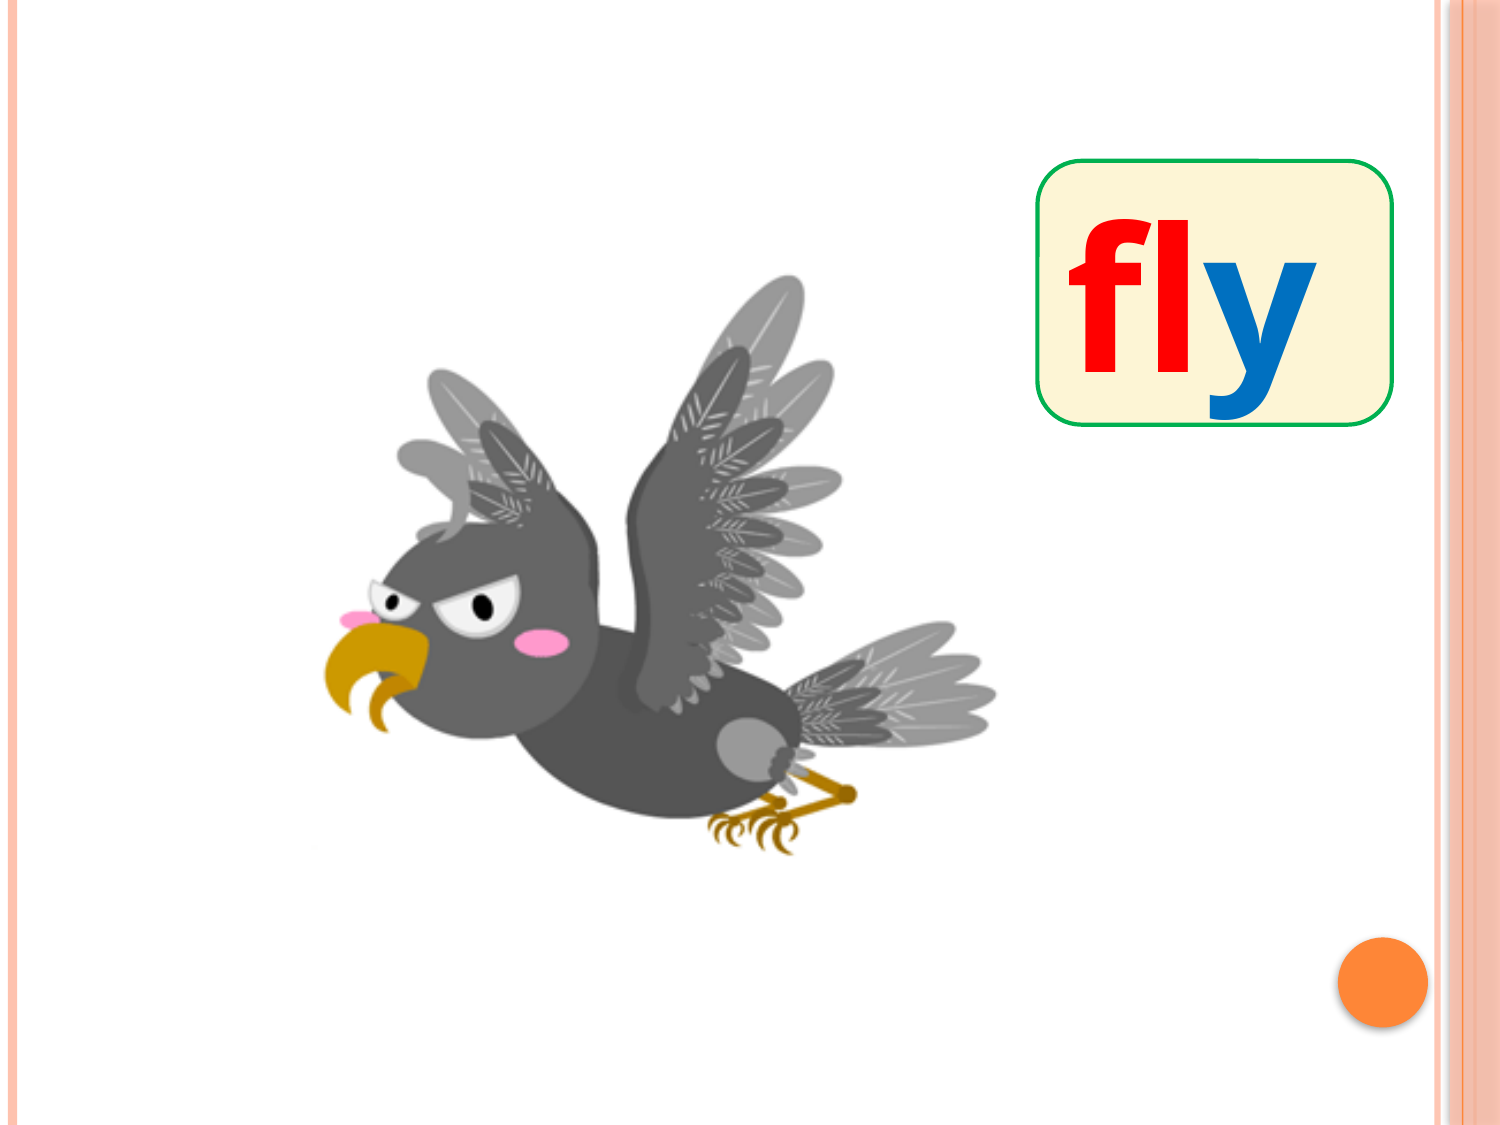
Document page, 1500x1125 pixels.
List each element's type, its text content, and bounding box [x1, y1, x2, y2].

picture [64, 250, 1216, 1115]
text_box fly [1035, 158, 1394, 427]
